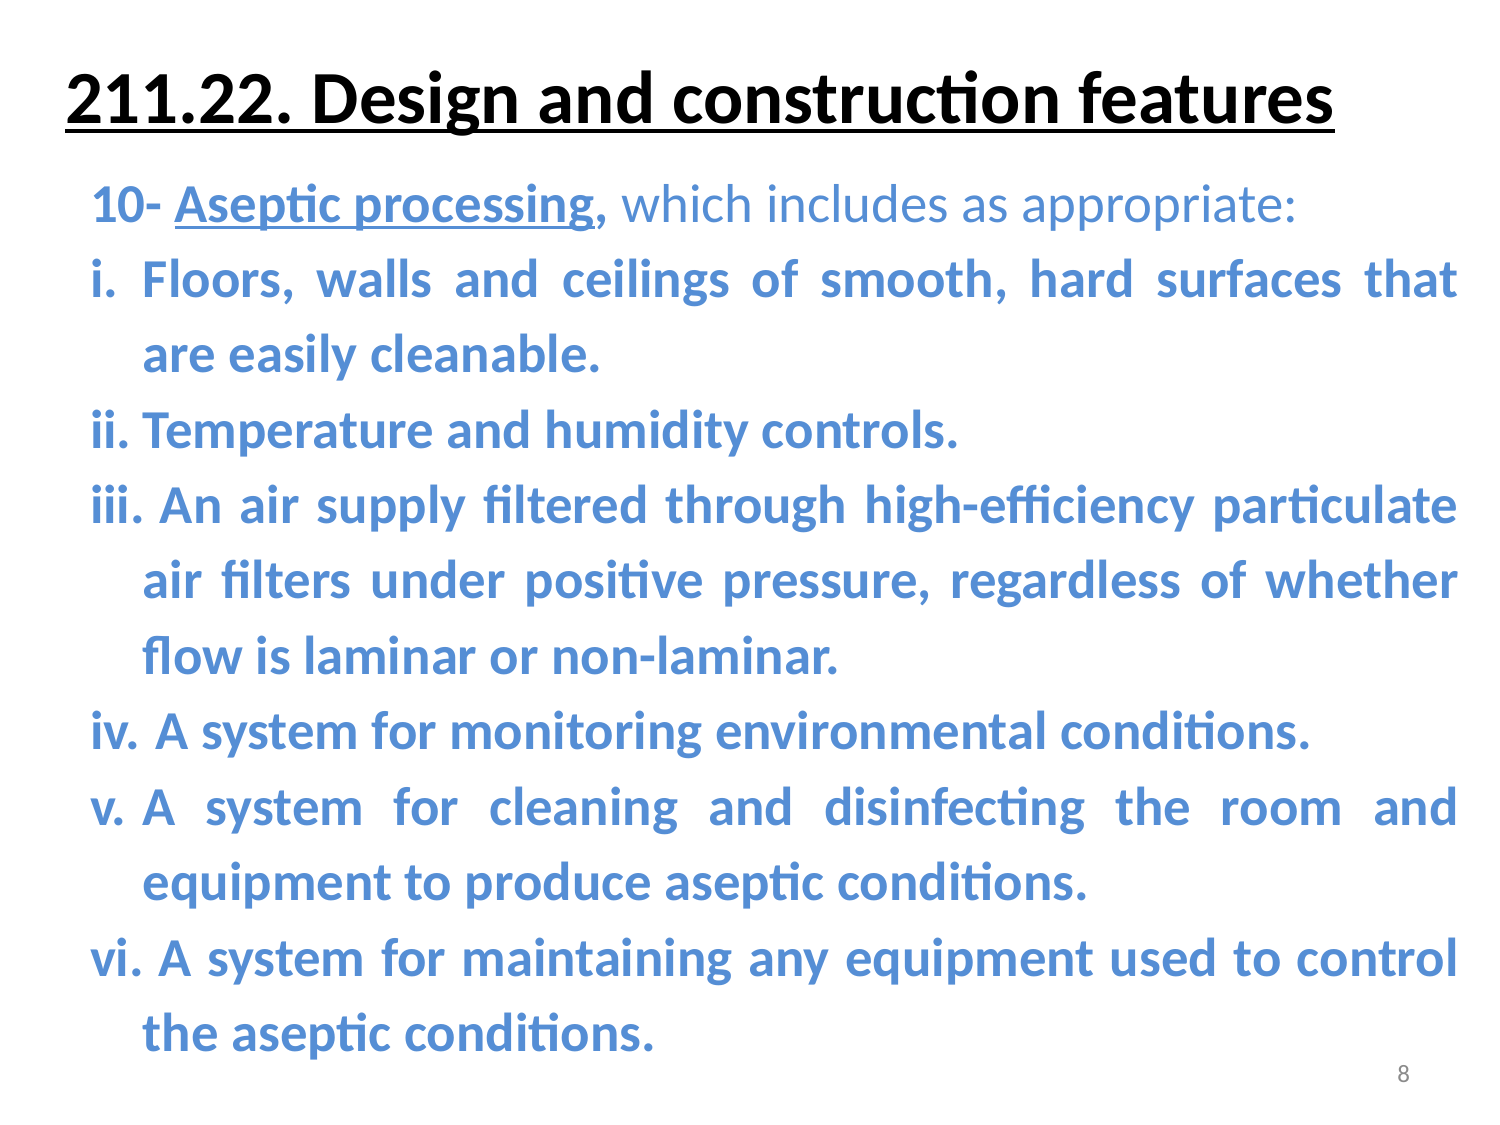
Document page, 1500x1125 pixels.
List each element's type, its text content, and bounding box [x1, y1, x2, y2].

title 211.22. Design and construction features [50, 24, 1463, 163]
slide_number 8 [1074, 1042, 1425, 1103]
list 10- Aseptic processing, which includes as appropriate: Floors, walls and ceilings of smooth, hard surfaces that are easily cleanable. Temperature and humidity controls. An air supply filtered through high-efficiency particulate air filters under positive pressure, regardless of whether flow is laminar or non-laminar. A system for monitoring environmental conditions. A system for cleaning and disinfecting the room and equipment to produce aseptic conditions. A system for maintaining any equipment used to control the aseptic conditions. [75, 149, 1475, 1071]
